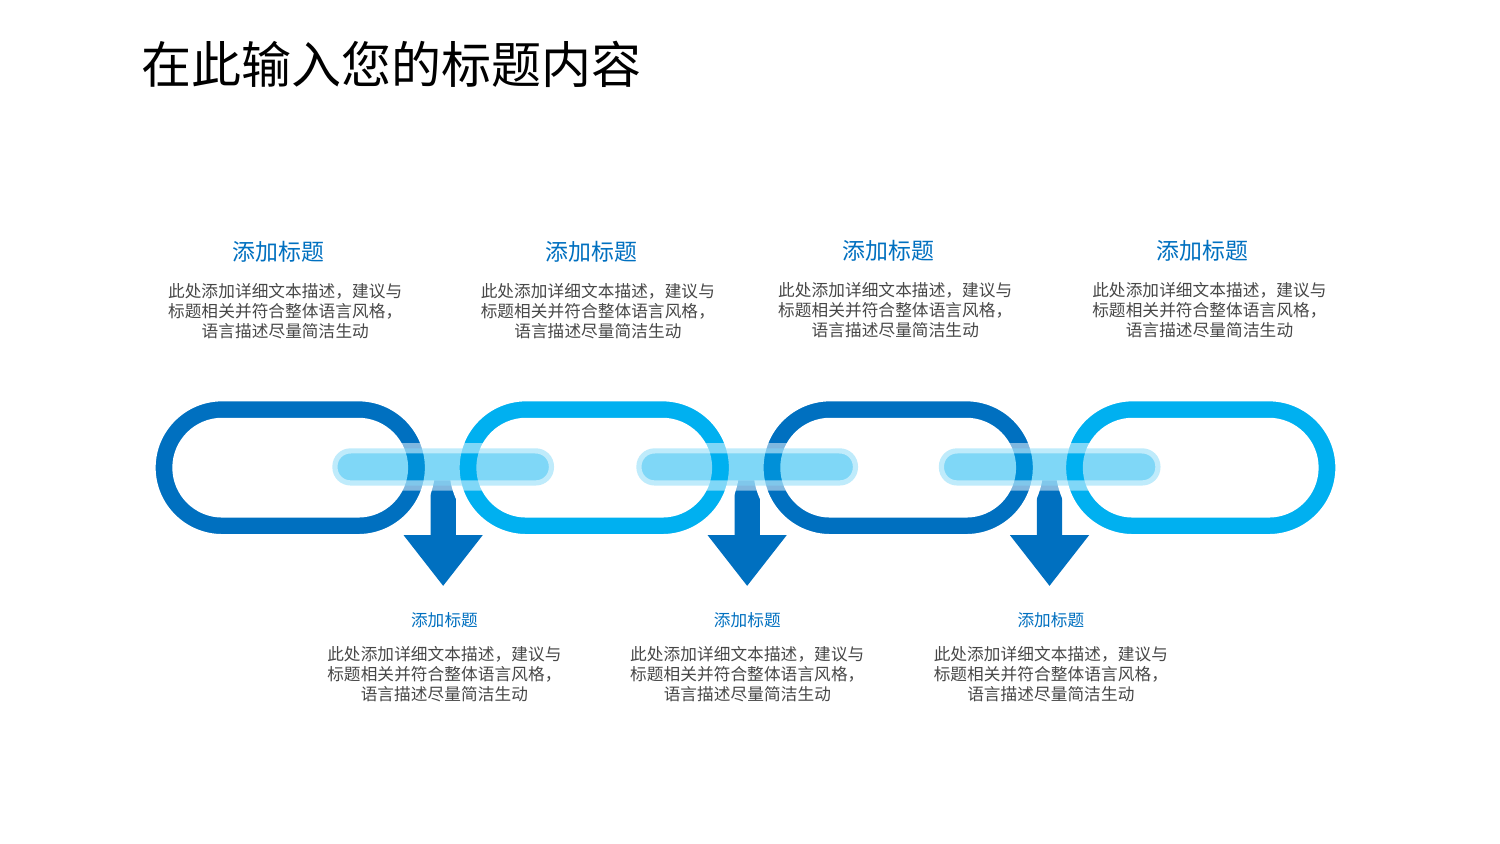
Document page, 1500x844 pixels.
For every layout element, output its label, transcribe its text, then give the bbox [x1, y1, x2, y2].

text_box 此处添加详细文本描述，建议与标题相关并符合整体语言风格，语言描述尽量简洁生动 [1088, 279, 1331, 340]
text_box 在此输入您的标题内容 [125, 26, 740, 102]
text_box 添加标题 [651, 609, 844, 630]
text_box 此处添加详细文本描述，建议与标题相关并符合整体语言风格，语言描述尽量简洁生动 [164, 280, 406, 341]
text_box [457, 396, 732, 448]
text_box 此处添加详细文本描述，建议与标题相关并符合整体语言风格，语言描述尽量简洁生动 [774, 279, 1016, 340]
text_box 此处添加详细文本描述，建议与标题相关并符合整体语言风格，语言描述尽量简洁生动 [626, 643, 868, 704]
text_box [332, 448, 555, 486]
text_box [938, 448, 1161, 486]
text_box [636, 448, 859, 486]
text_box [403, 486, 483, 586]
text_box 添加标题 [462, 233, 720, 272]
text_box 添加标题 [954, 609, 1148, 630]
text_box [150, 396, 428, 540]
text_box 添加标题 [760, 232, 1017, 272]
text_box 此处添加详细文本描述，建议与标题相关并符合整体语言风格，语言描述尽量简洁生动 [930, 643, 1172, 704]
text_box [761, 396, 1036, 448]
text_box [707, 486, 787, 586]
text_box 添加标题 [348, 609, 541, 630]
text_box [1009, 486, 1090, 586]
text_box [1063, 396, 1341, 540]
text_box [760, 486, 1036, 540]
text_box [456, 486, 732, 540]
text_box 添加标题 [150, 233, 407, 272]
text_box 添加标题 [1074, 232, 1331, 272]
text_box 此处添加详细文本描述，建议与标题相关并符合整体语言风格，语言描述尽量简洁生动 [323, 643, 566, 704]
text_box 此处添加详细文本描述，建议与标题相关并符合整体语言风格，语言描述尽量简洁生动 [477, 280, 719, 341]
